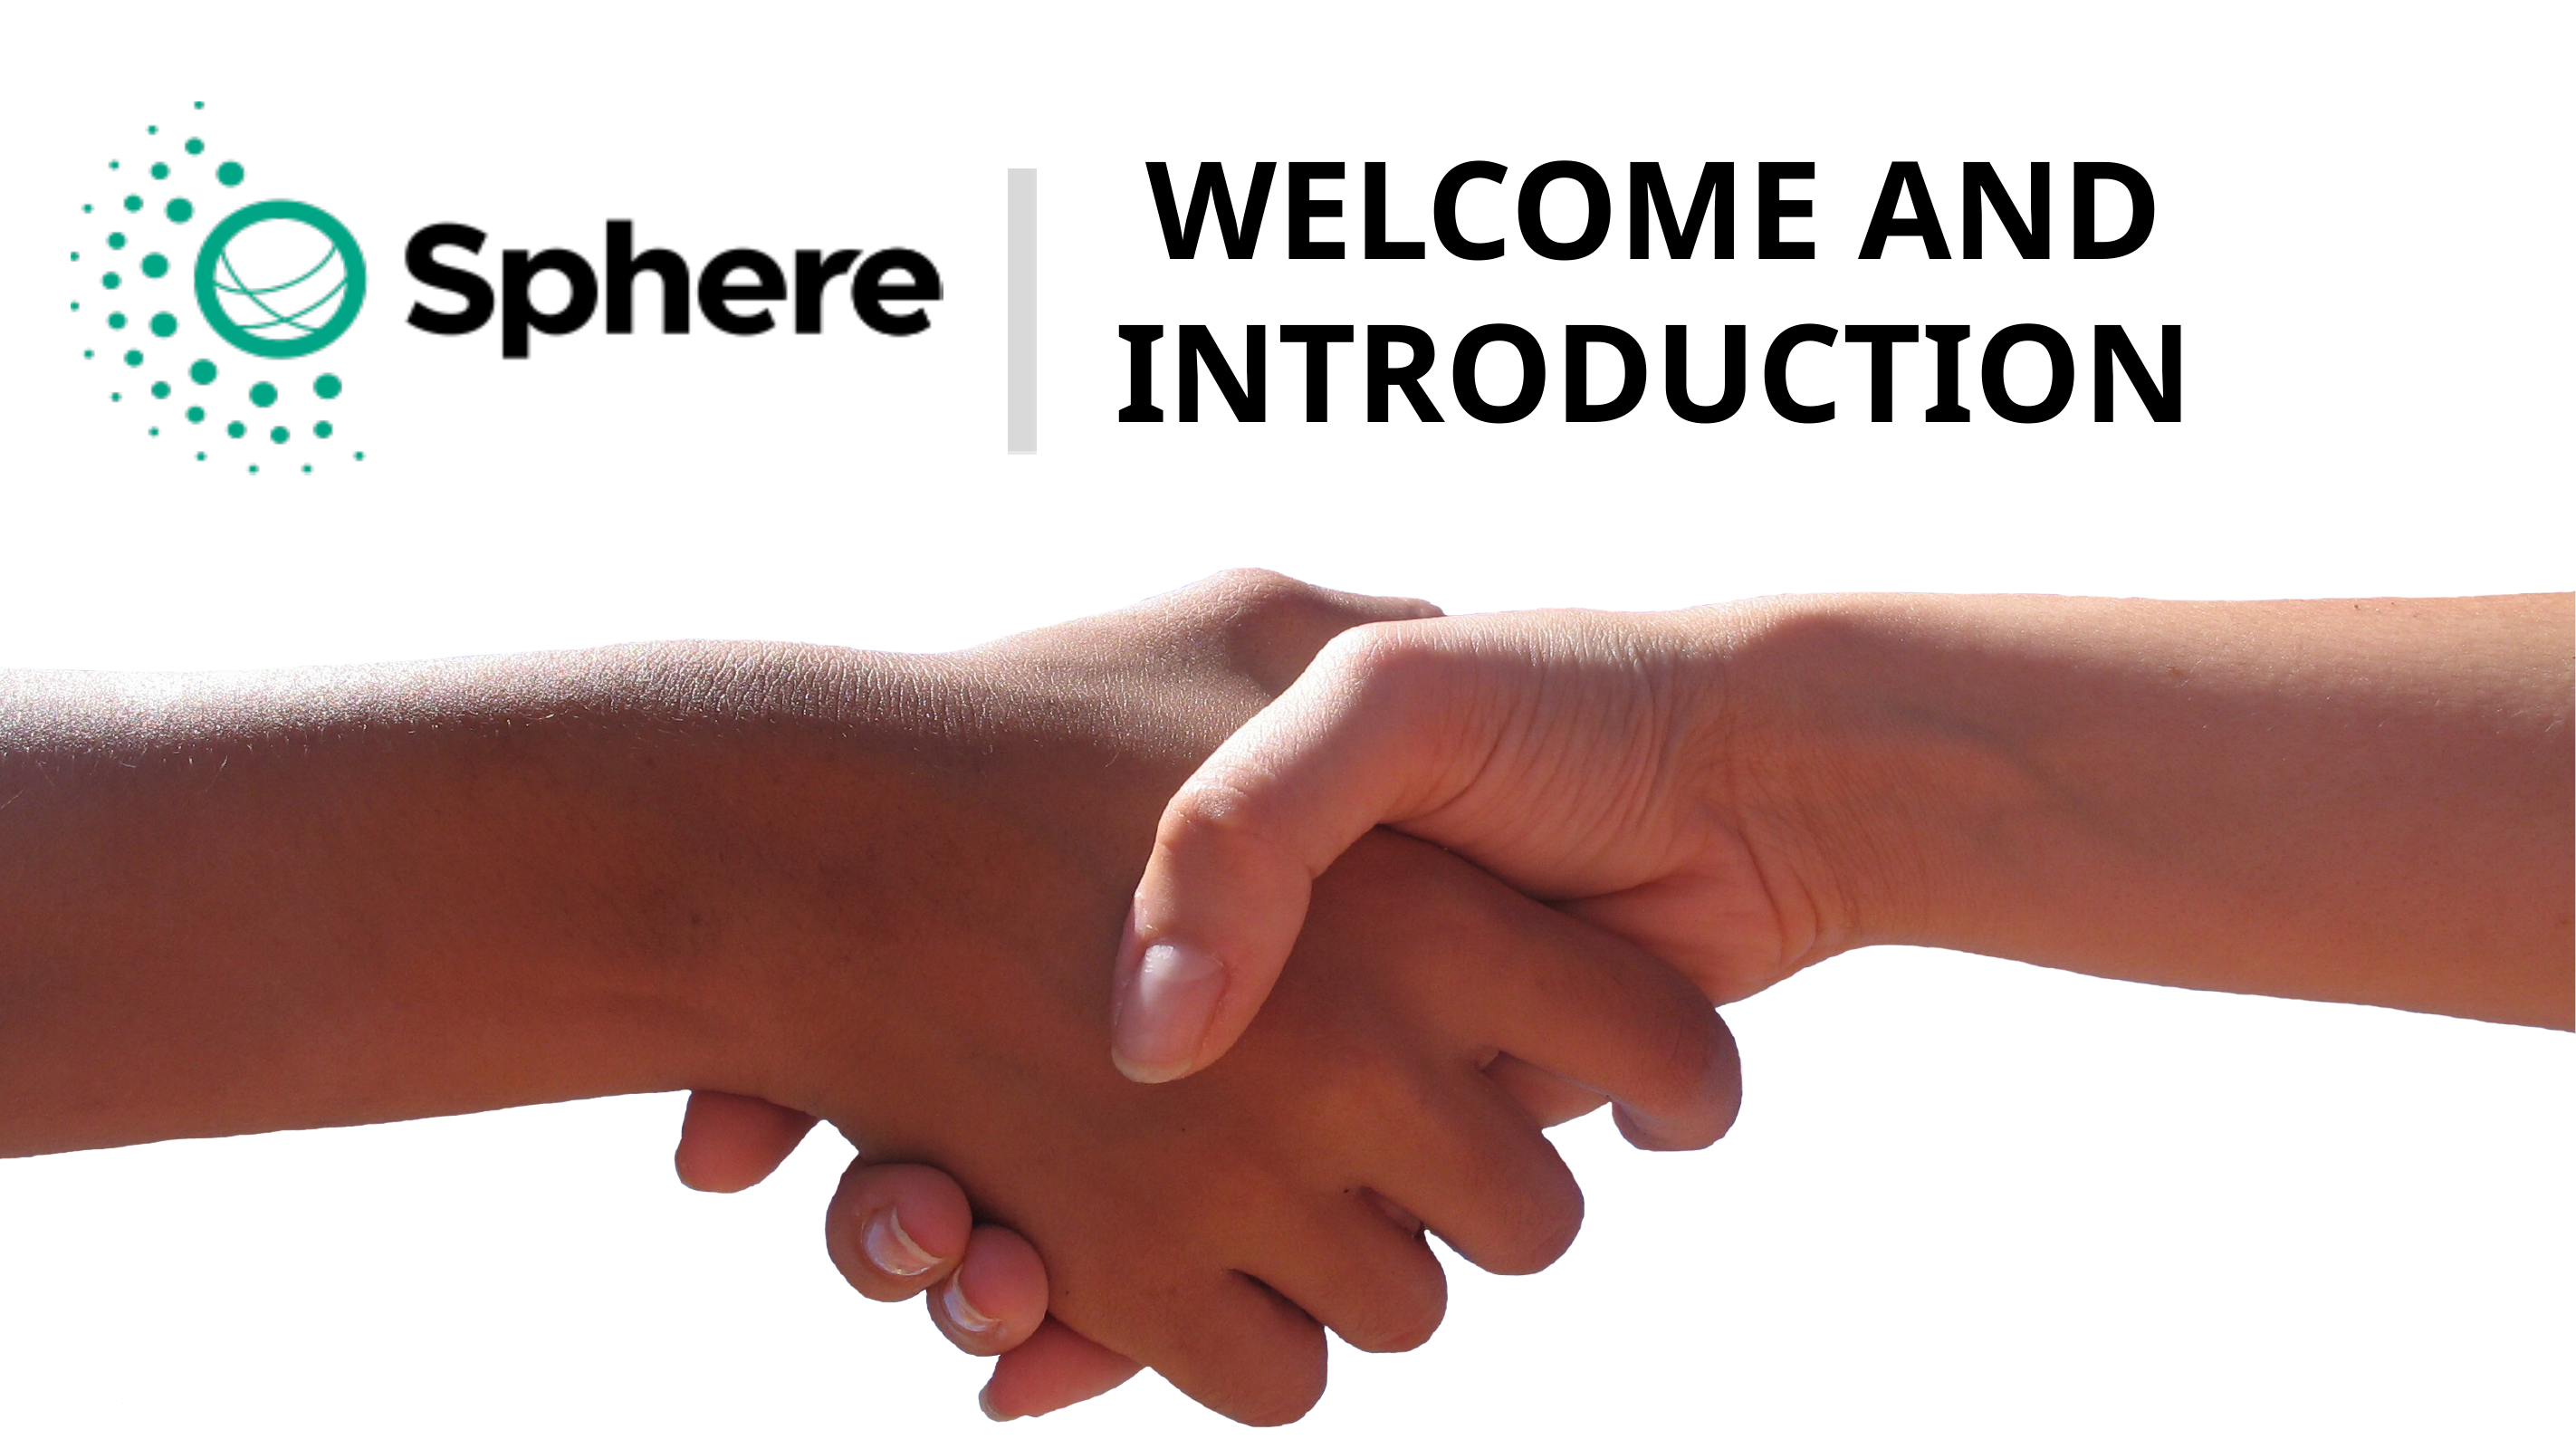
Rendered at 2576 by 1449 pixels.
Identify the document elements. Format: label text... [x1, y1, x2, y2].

picture [1008, 168, 1037, 455]
picture [0, 523, 2576, 1449]
picture [71, 101, 943, 475]
text_box WELCOME AND INTRODUCTION [1042, 116, 2265, 458]
